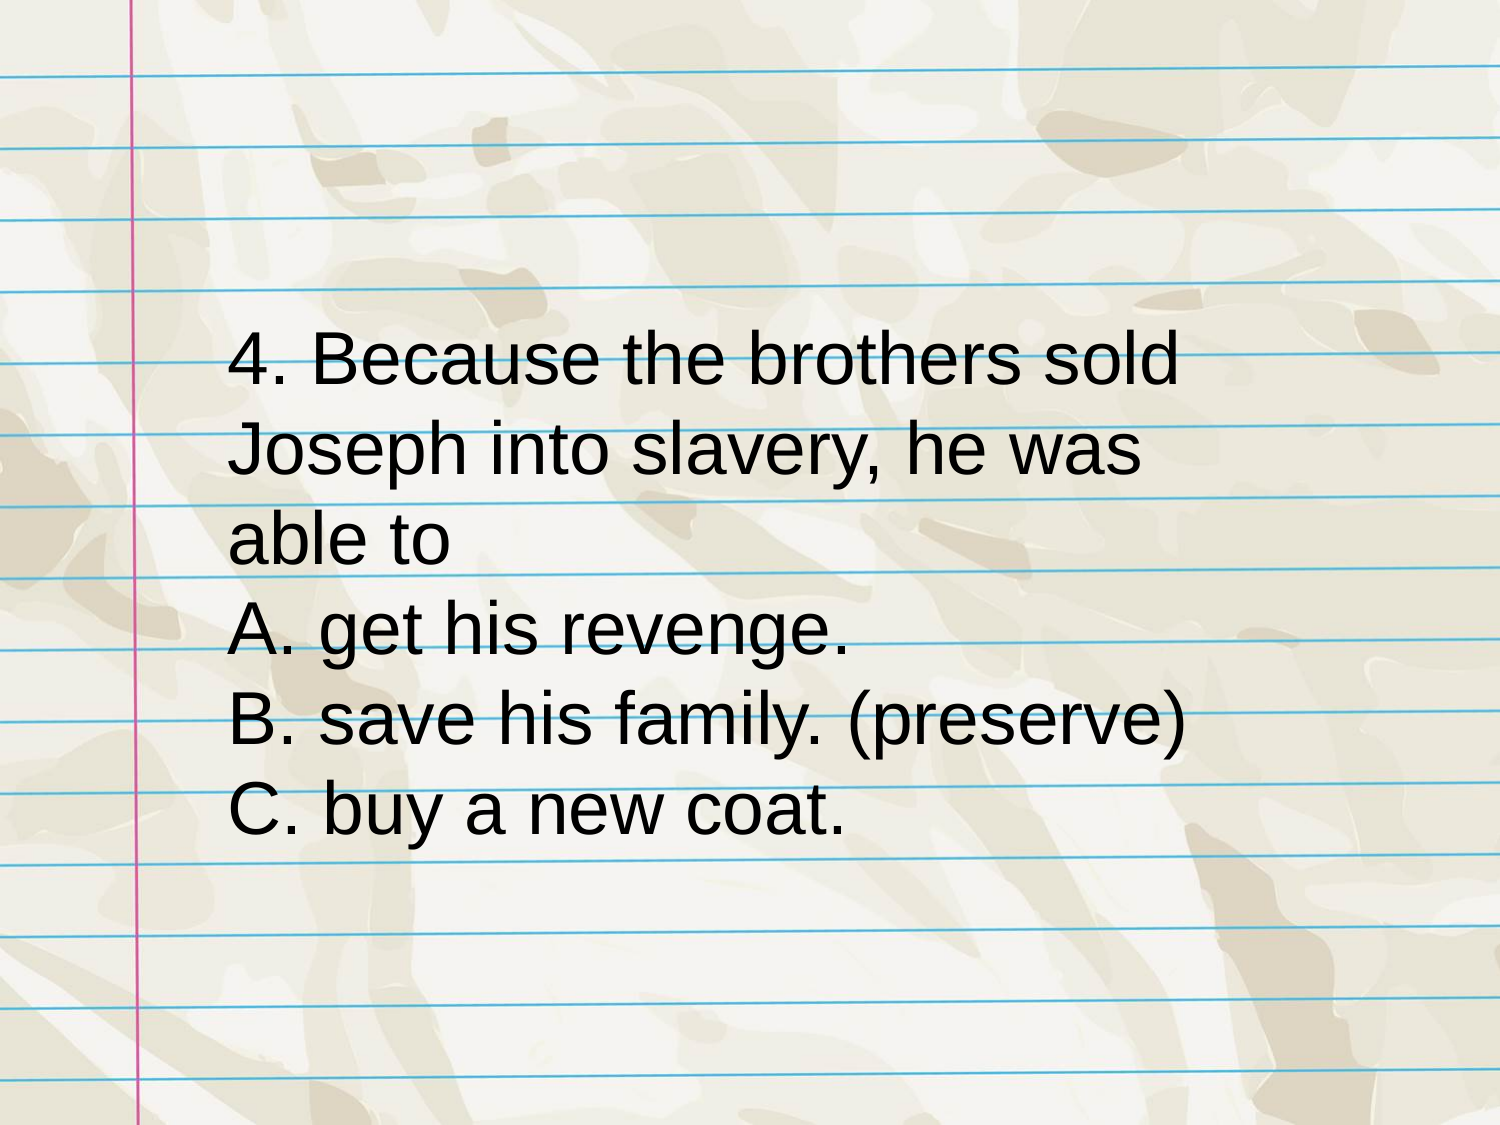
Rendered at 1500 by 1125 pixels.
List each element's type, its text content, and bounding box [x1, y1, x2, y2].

picture [0, 0, 1500, 1125]
text_box 4. Because the brothers sold Joseph into slavery, he was able to A. get his revenge. B. save his family. (preserve) C. buy a new coat. [212, 302, 1300, 947]
